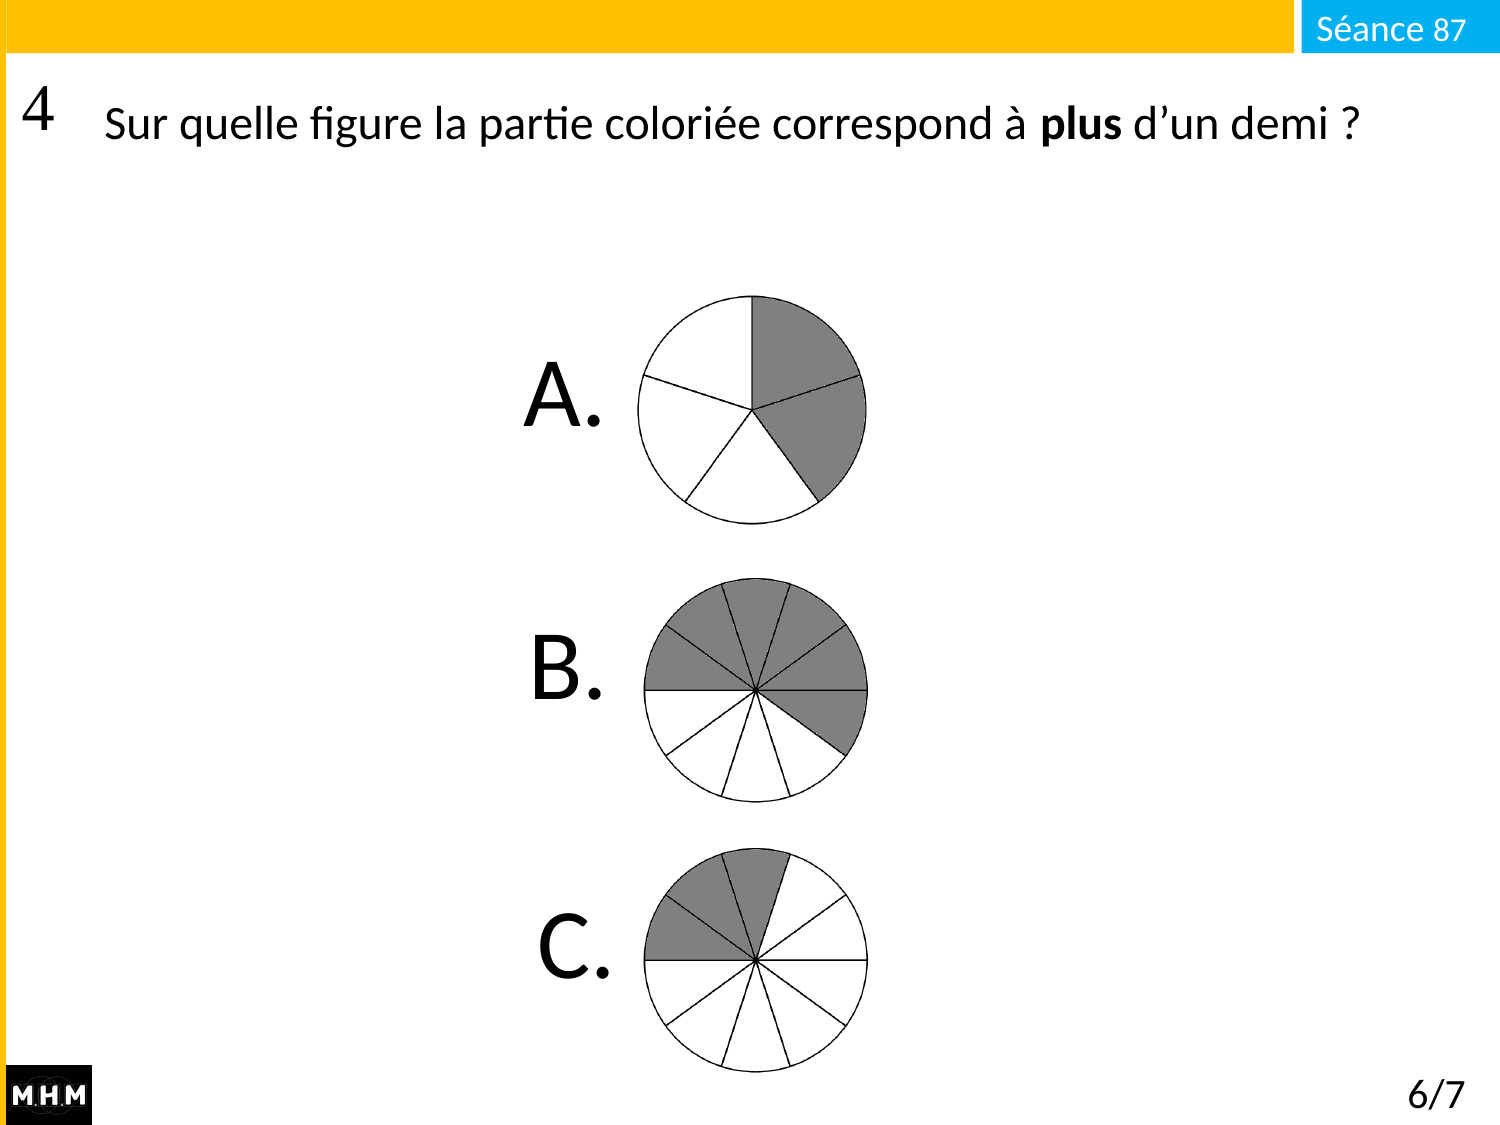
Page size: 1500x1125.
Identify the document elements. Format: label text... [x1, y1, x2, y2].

list 6/7 [1373, 1064, 1500, 1125]
text_box B. [513, 592, 634, 727]
picture [634, 573, 871, 809]
picture [634, 843, 871, 1079]
text_box A. [508, 319, 634, 455]
text_box C. [522, 870, 634, 1006]
picture [634, 290, 871, 527]
picture [6, 1065, 92, 1125]
title Sur quelle figure la partie coloriée correspond à plus d’un demi ? [89, 74, 1384, 174]
